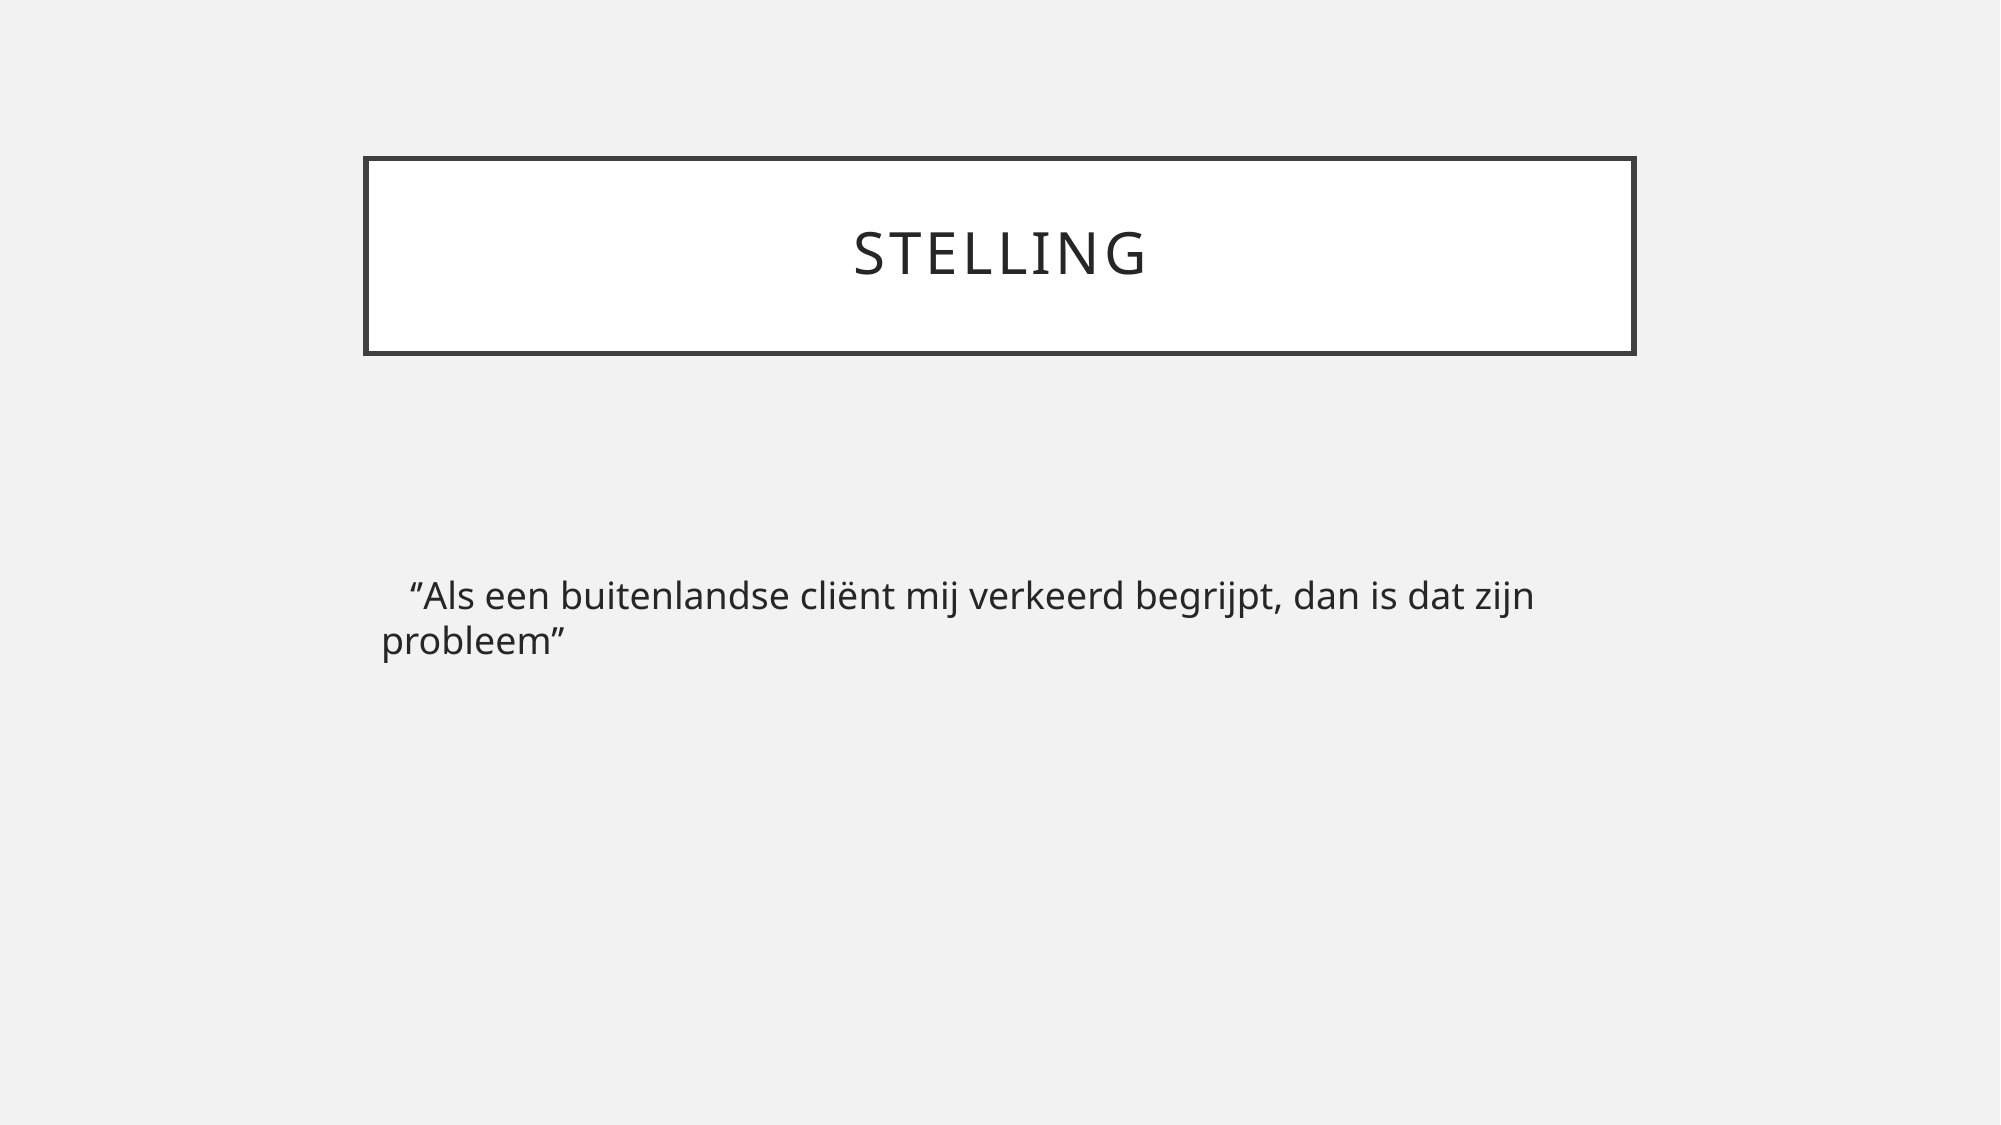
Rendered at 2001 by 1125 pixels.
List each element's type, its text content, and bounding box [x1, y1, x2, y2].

list ‘’Als een buitenlandse cliënt mij verkeerd begrijpt, dan is dat zijn probleem’’ [366, 432, 1634, 942]
title Stelling [363, 156, 1637, 356]
